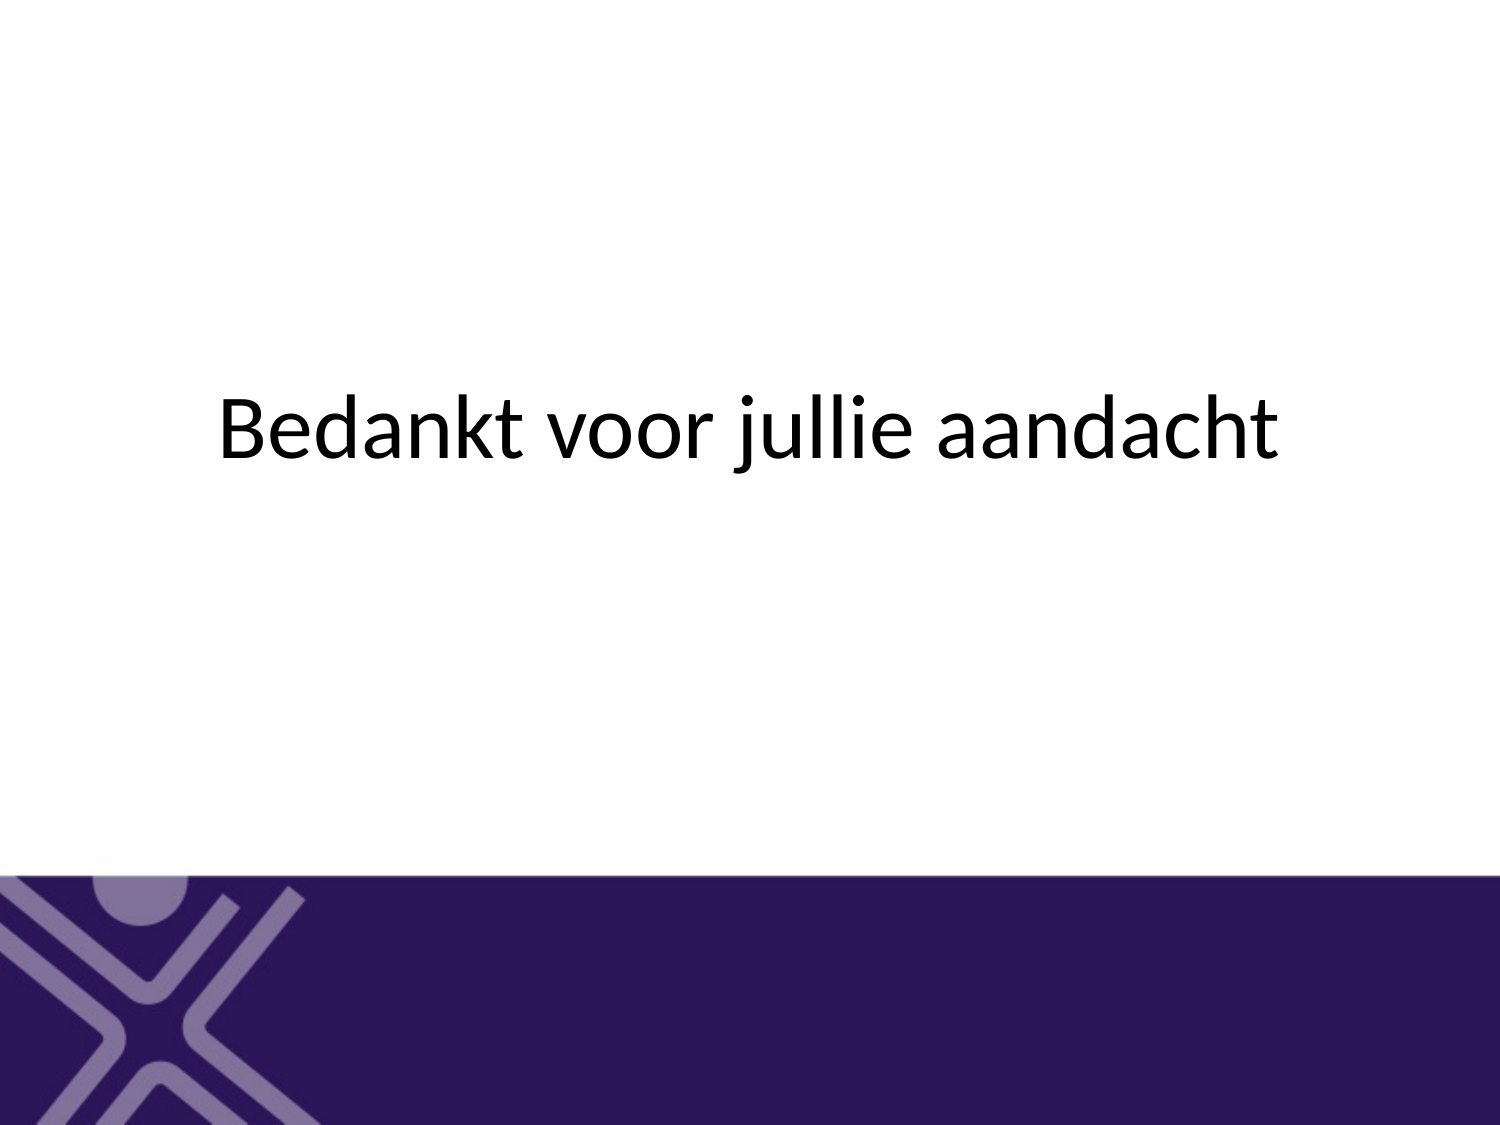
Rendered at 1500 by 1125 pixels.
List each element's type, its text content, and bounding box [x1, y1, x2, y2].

picture [0, 0, 1500, 1125]
title Bedankt voor jullie aandacht [75, 327, 1425, 516]
